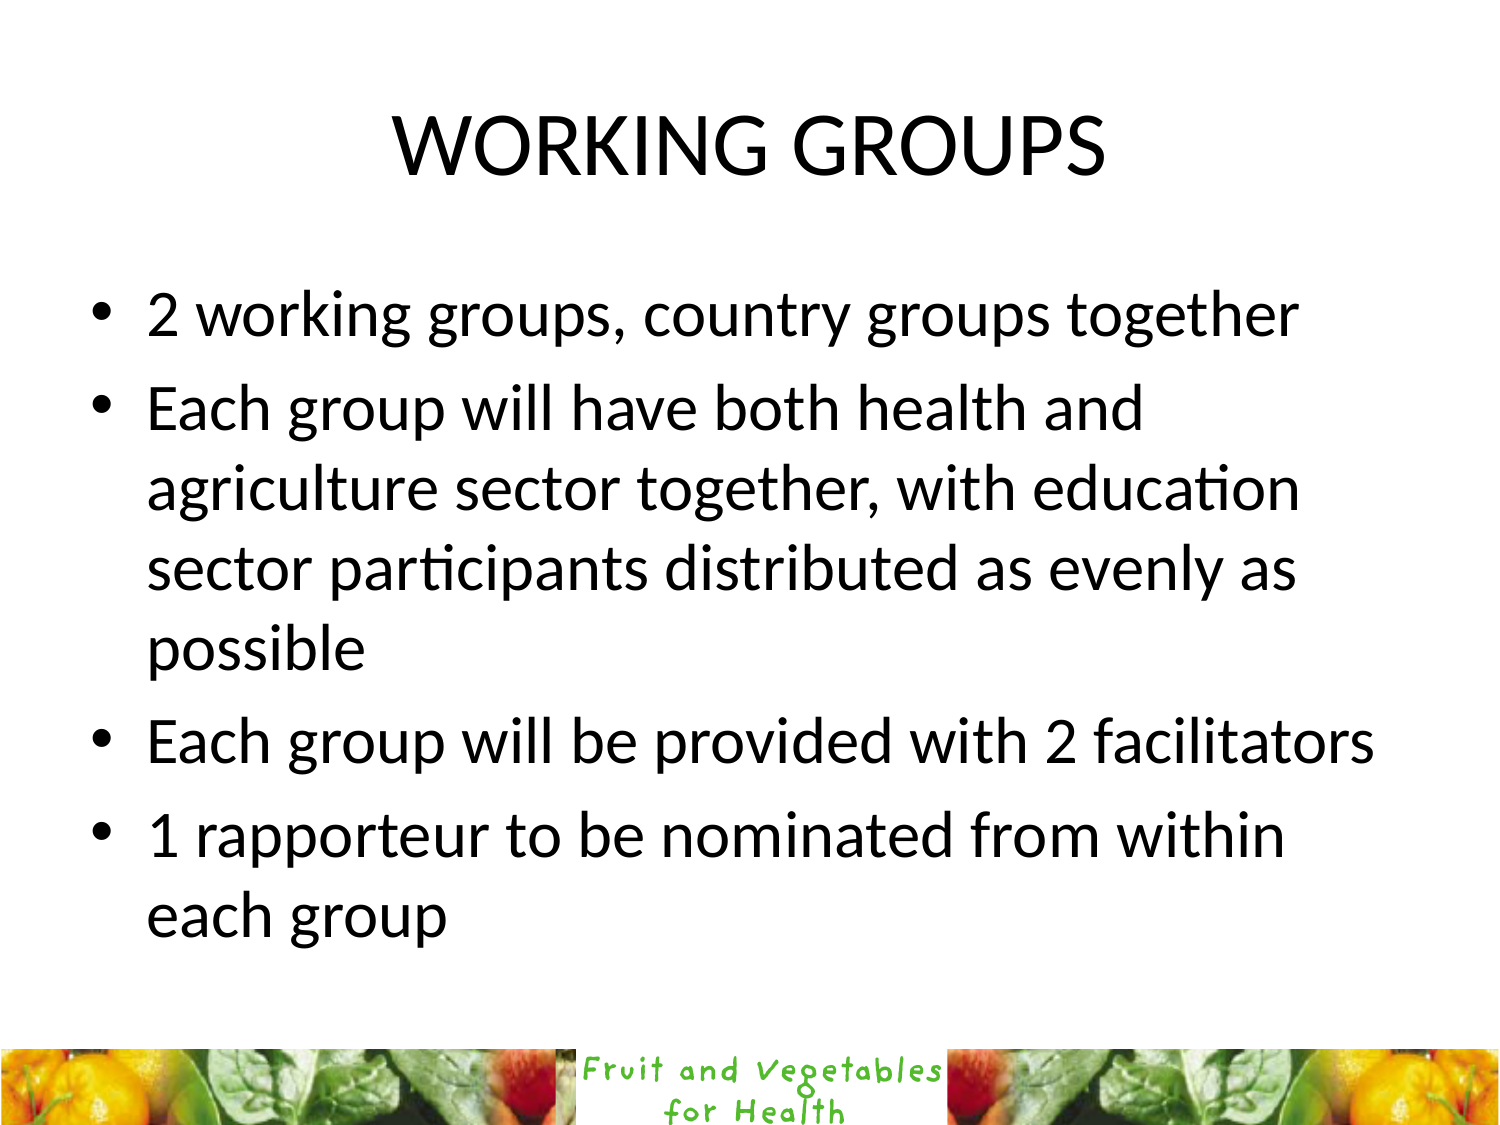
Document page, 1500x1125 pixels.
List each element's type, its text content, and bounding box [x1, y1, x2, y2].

list 2 working groups, country groups together Each group will have both health and agriculture sector together, with education sector participants distributed as evenly as possible Each group will be provided with 2 facilitators 1 rapporteur to be nominated from within each group [75, 262, 1425, 1005]
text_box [1, 1049, 1499, 1125]
title WORKING GROUPS [75, 45, 1425, 233]
